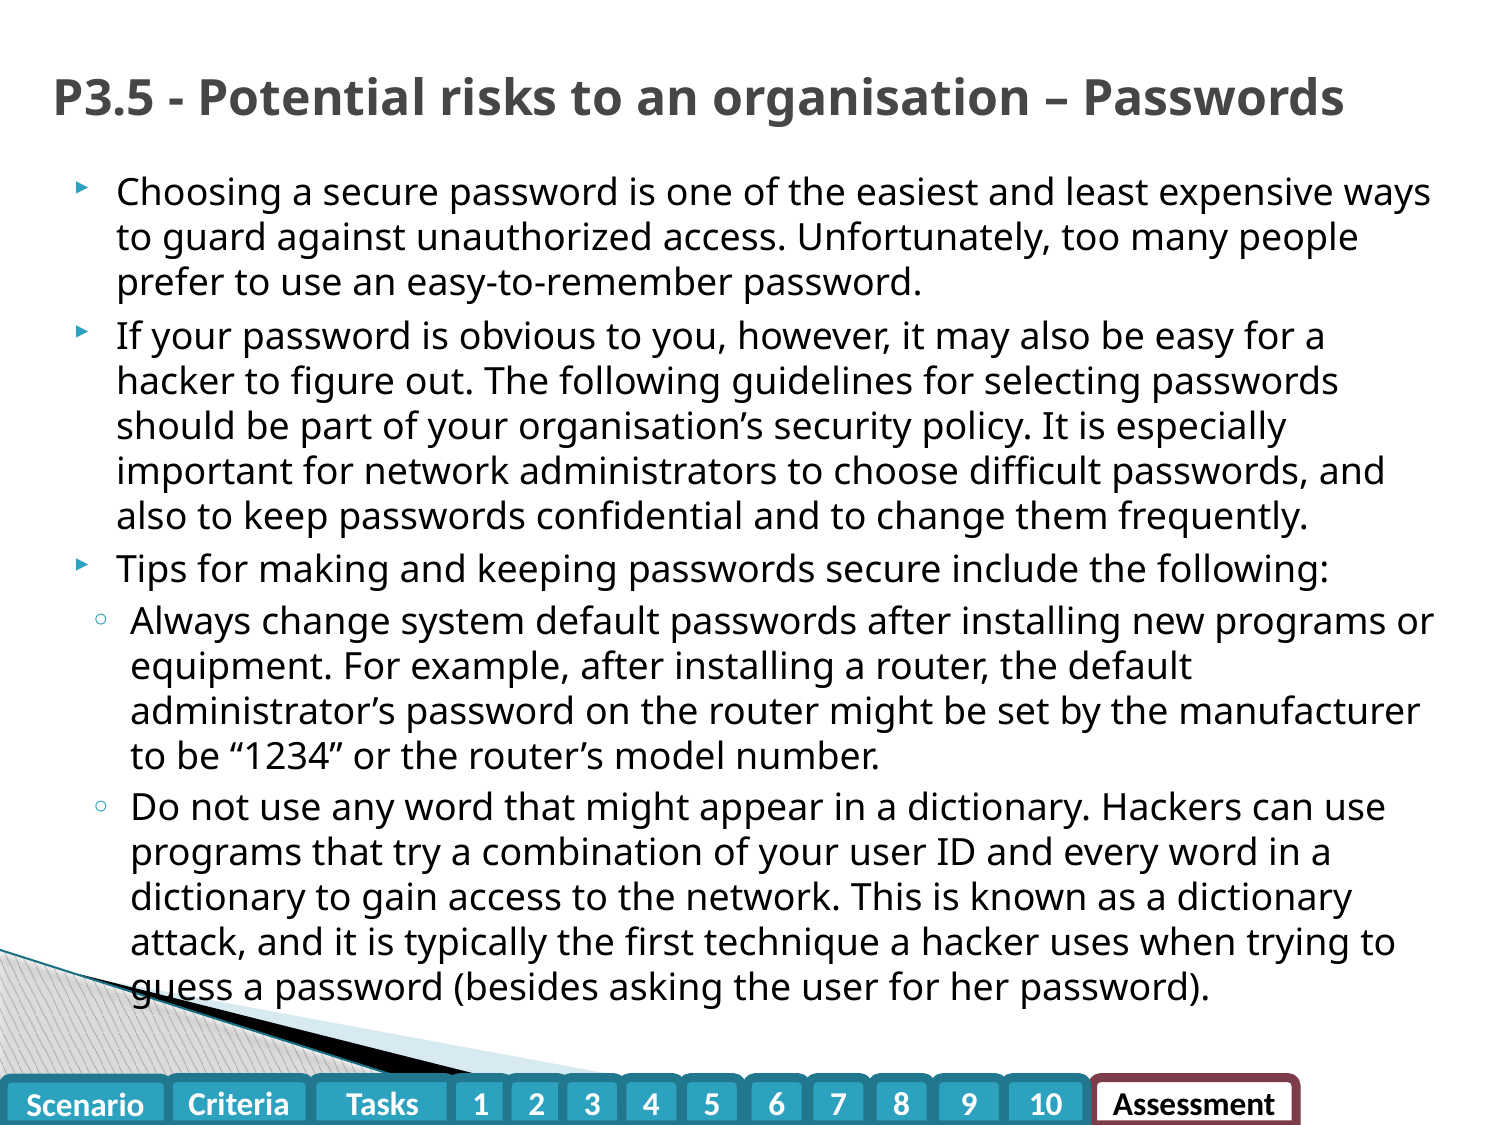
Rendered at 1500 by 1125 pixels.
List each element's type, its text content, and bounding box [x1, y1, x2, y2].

title P3.5 - Potential risks to an organisation – Passwords [37, 19, 1471, 173]
list Choosing a secure password is one of the easiest and least expensive ways to guard against unauthorized access. Unfortunately, too many people prefer to use an easy-to-remember password. If your password is obvious to you, however, it may also be easy for a hacker to figure out. The following guidelines for selecting passwords should be part of your organisation’s security policy. It is especially important for network administrators to choose difficult passwords, and also to keep passwords confidential and to change them frequently. Tips for making and keeping passwords secure include the following: Always change system default passwords after installing new programs or equipment. For example, after installing a router, the default administrator’s password on the router might be set by the manufacturer to be “1234” or the router’s model number. Do not use any word that might appear in a dictionary. Hackers can use programs that try a combination of your user ID and every word in a dictionary to gain access to the network. This is known as a dictionary attack, and it is typically the first technique a hacker uses when trying to guess a password (besides asking the user for her password). [41, 160, 1459, 1071]
